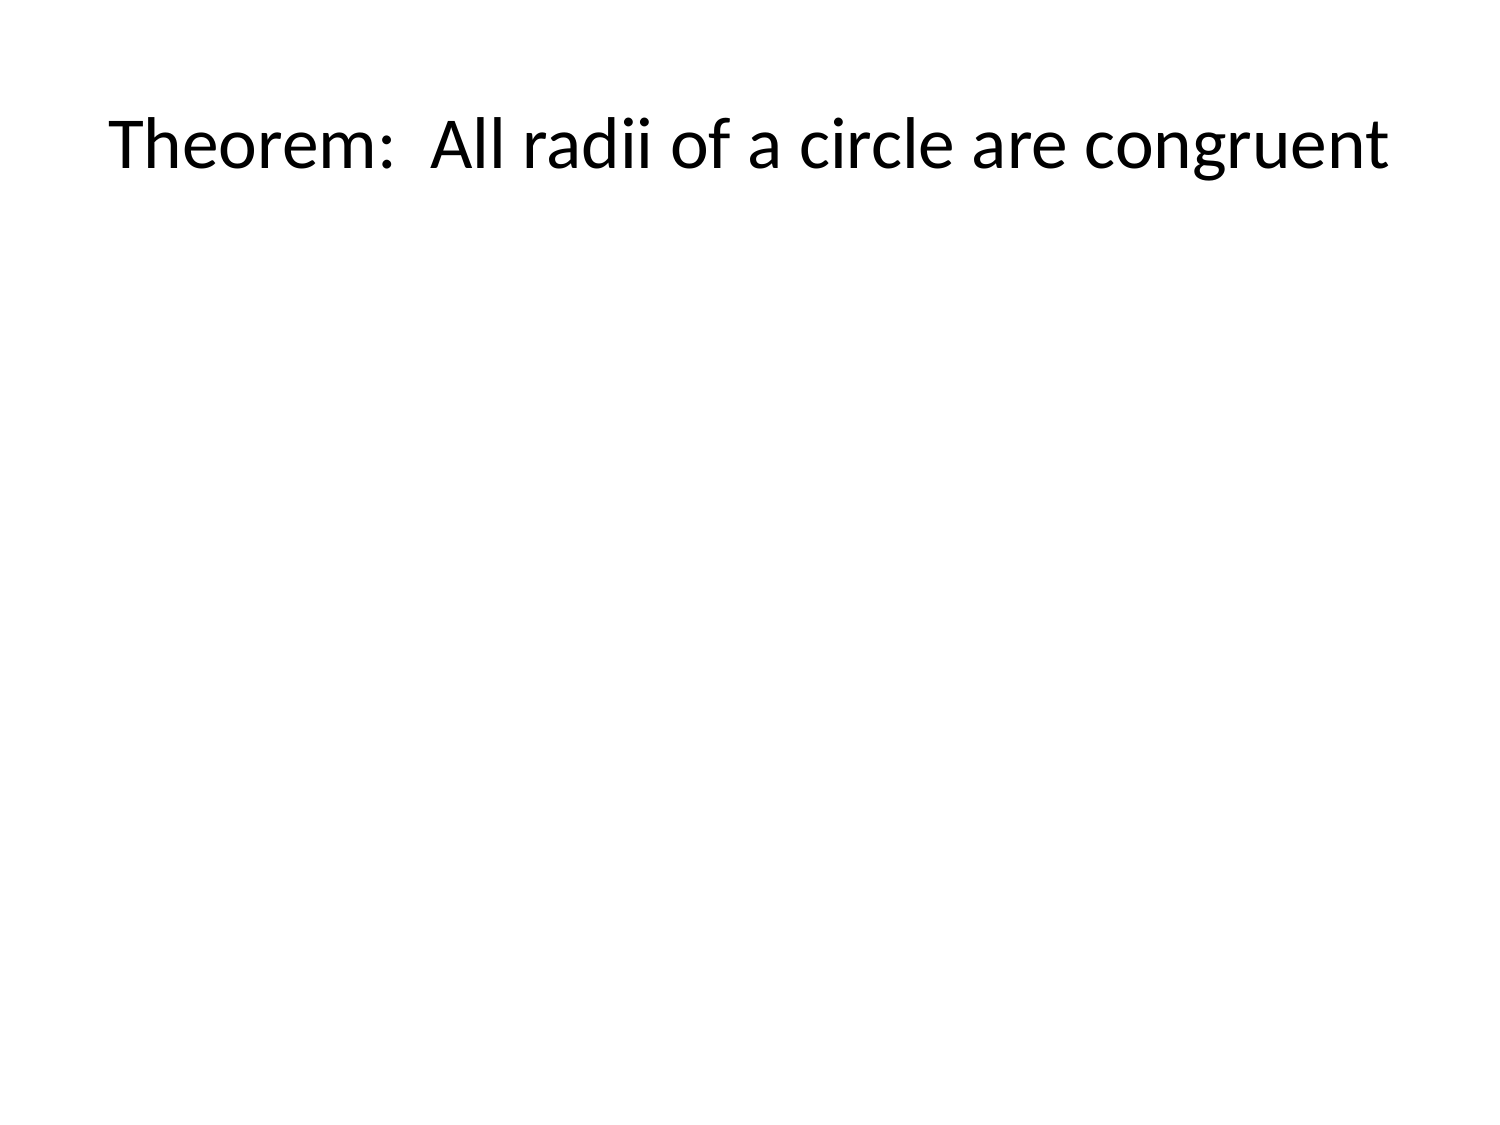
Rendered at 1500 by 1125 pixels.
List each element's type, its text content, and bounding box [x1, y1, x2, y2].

title Theorem: All radii of a circle are congruent [75, 45, 1425, 233]
